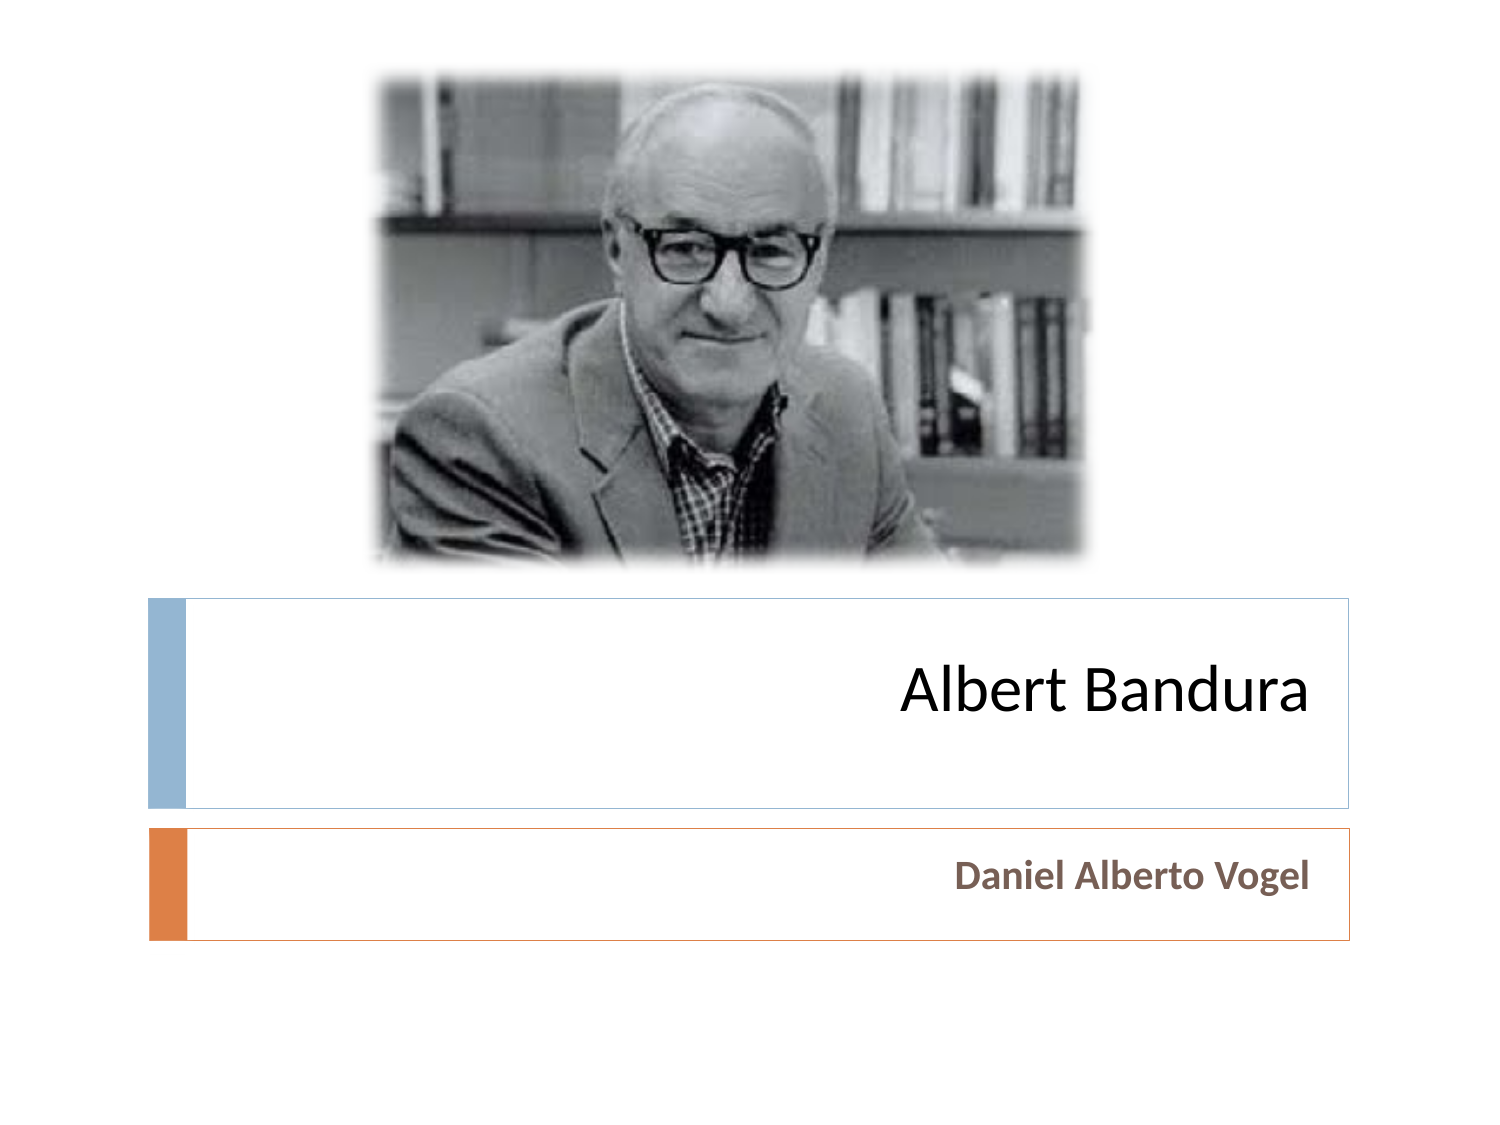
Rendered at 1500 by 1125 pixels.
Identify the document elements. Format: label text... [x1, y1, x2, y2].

subtitle Daniel Alberto Vogel [200, 840, 1325, 929]
title Albert Bandura [200, 637, 1325, 800]
picture [362, 62, 1101, 575]
